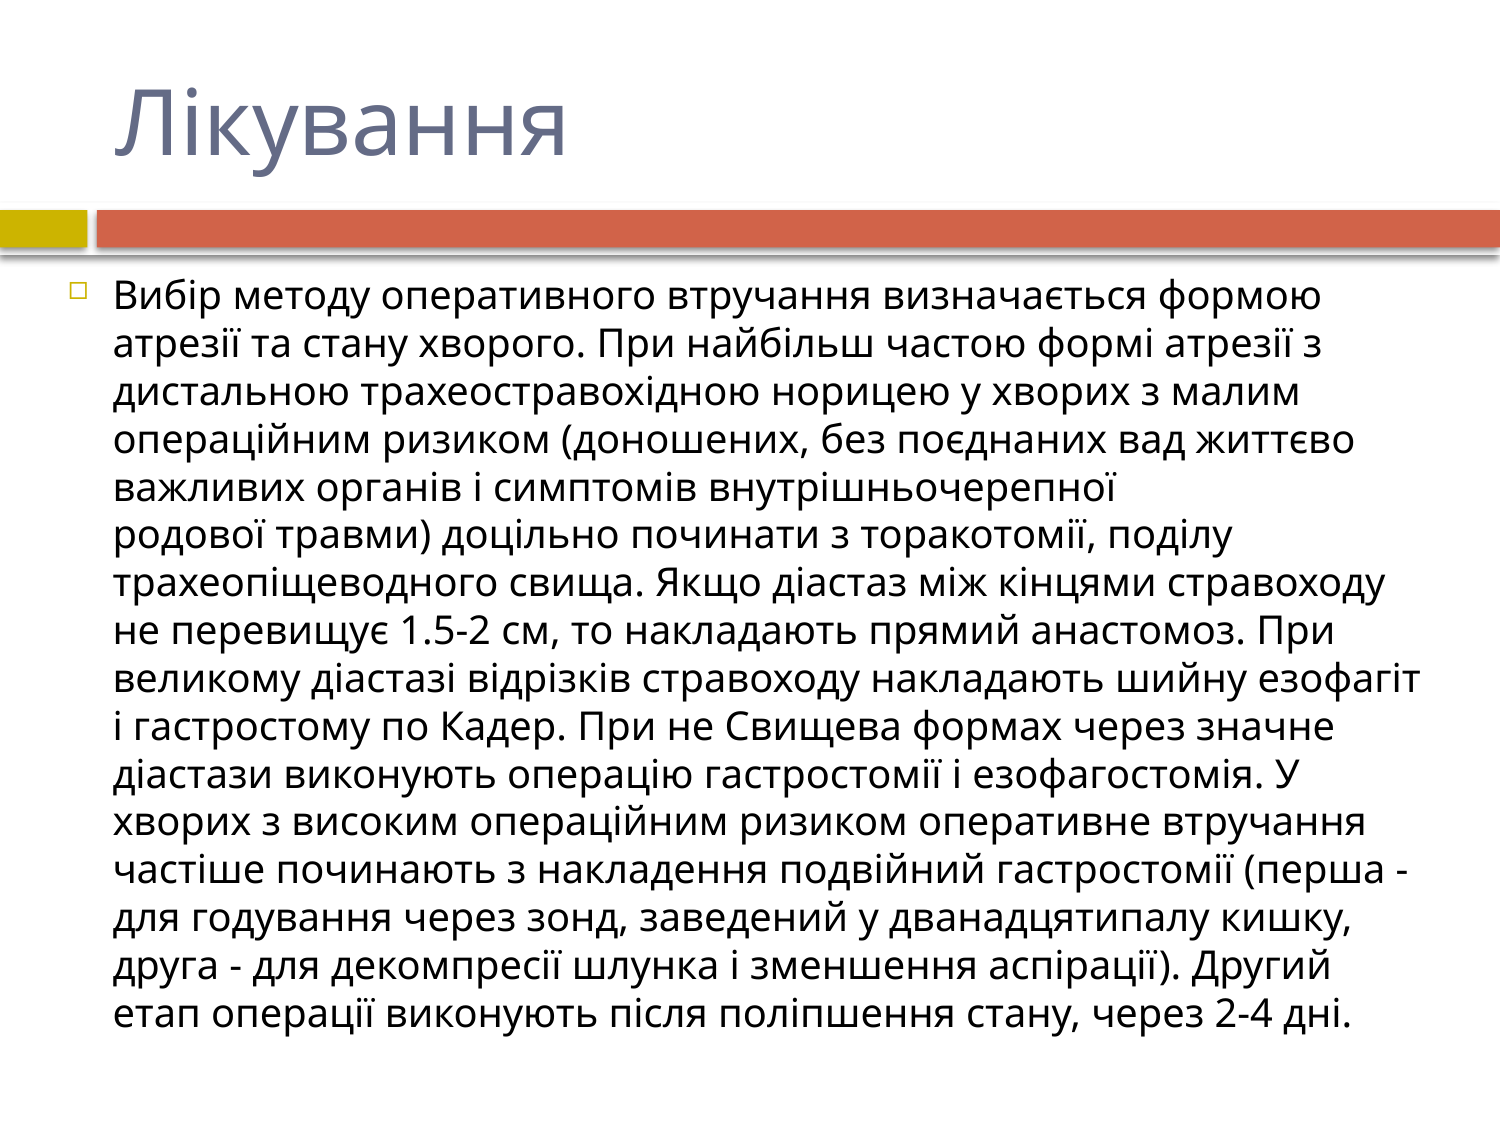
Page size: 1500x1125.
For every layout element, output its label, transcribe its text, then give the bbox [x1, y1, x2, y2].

list Вибір методу оперативного втручання визначається формою атрезії та стану хворого. При найбільш частою формі атрезії з дистальною трахеостравохідною норицею у хворих з малим операційним ризиком (доношених, без поєднаних вад життєво важливих органів і симптомів внутрішньочерепної родової травми) доцільно починати з торакотомії, поділу трахеопіщеводного свища. Якщо діастаз між кінцями стравоходу не перевищує 1.5-2 см, то накладають прямий анастомоз. При великому діастазі відрізків стравоходу накладають шийну езофагіт і гастростому по Кадер. При не Свищева формах через значне діастази виконують операцію гастростомії і езофагостомія. У хворих з високим операційним ризиком оперативне втручання частіше починають з накладення подвійний гастростомії (перша - для годування через зонд, заведений у дванадцятипалу кишку, друга - для декомпресії шлунка і зменшення аспірації). Другий етап операції виконують після поліпшення стану, через 2-4 дні. [53, 262, 1438, 1059]
title Лікування [100, 37, 1438, 200]
